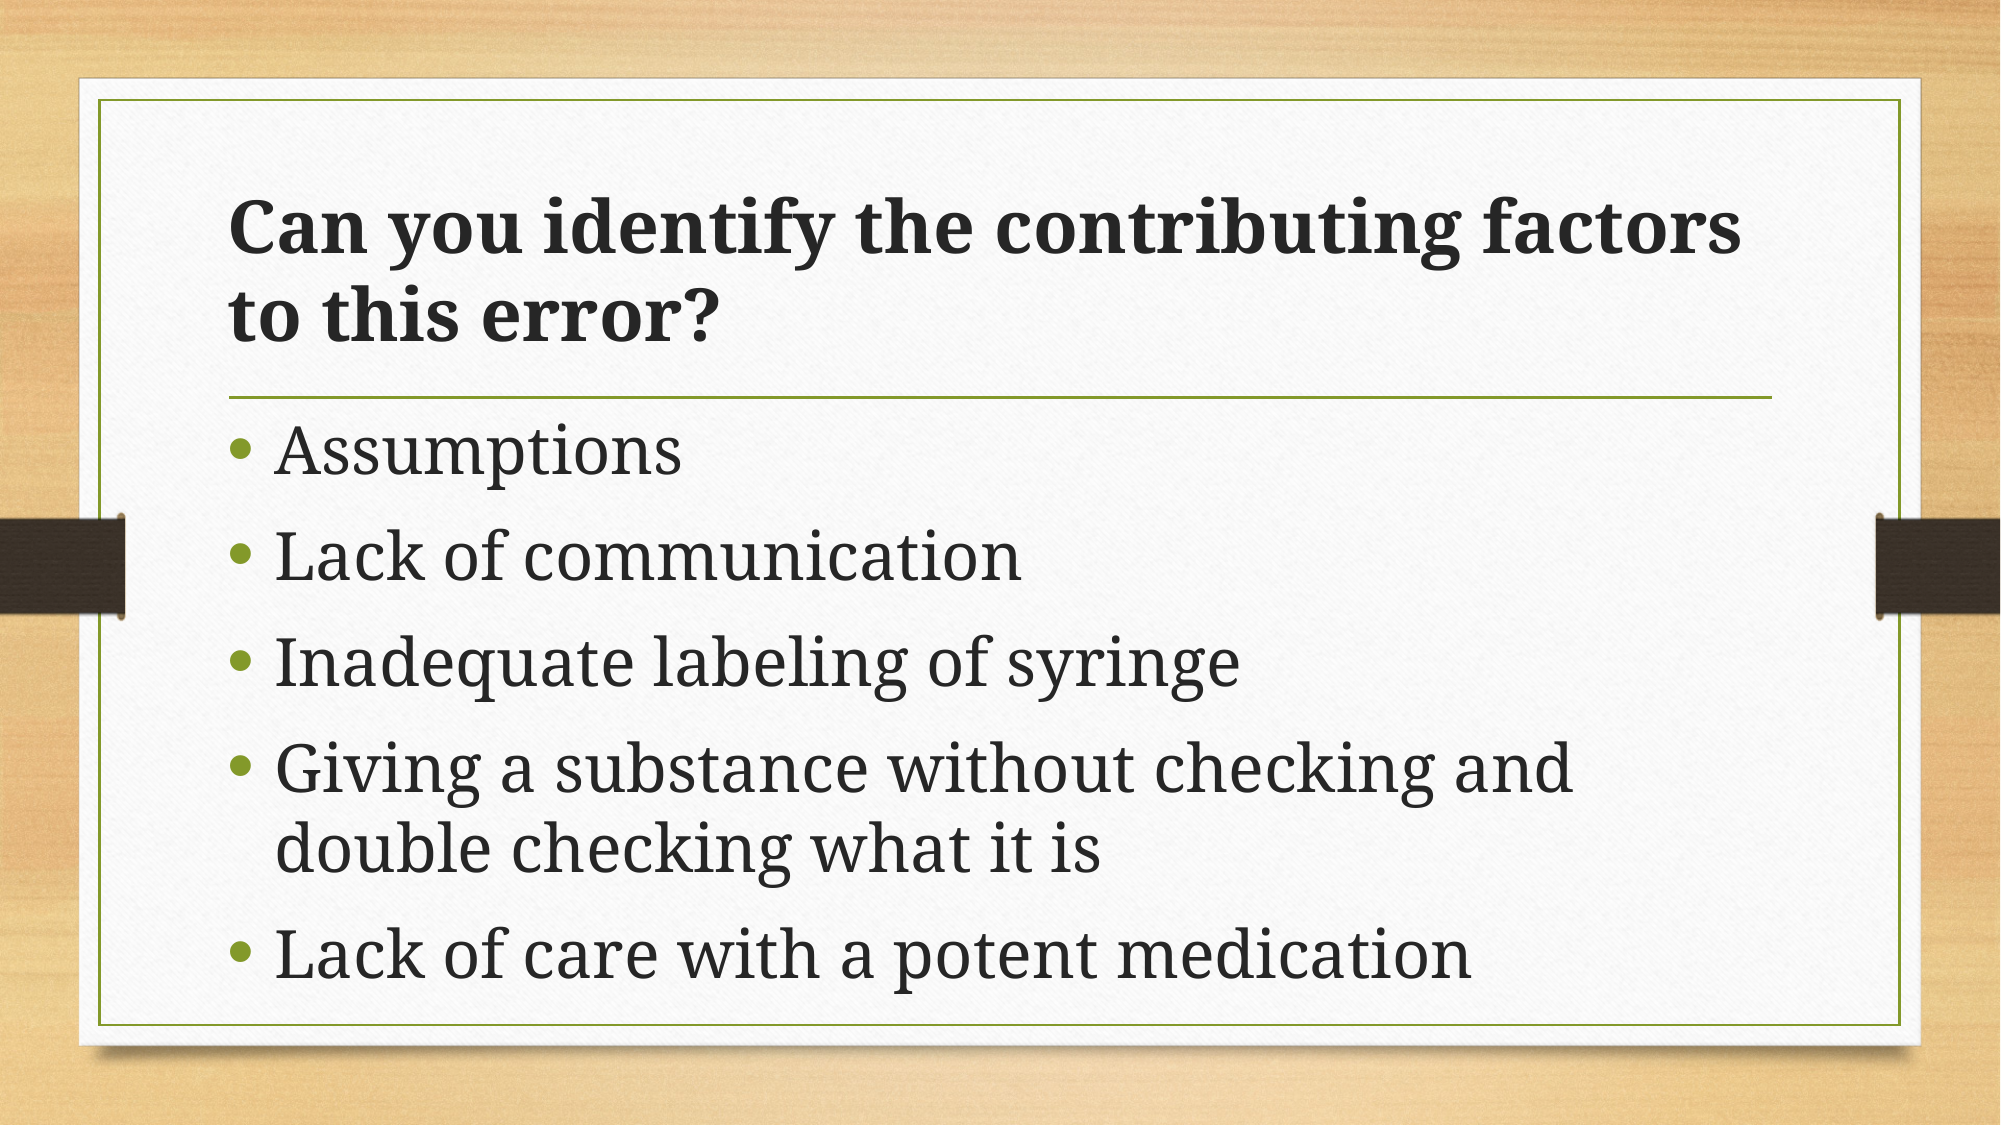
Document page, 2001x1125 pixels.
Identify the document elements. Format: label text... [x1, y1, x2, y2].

list Assumptions Lack of communication Inadequate labeling of syringe Giving a substance without checking and double checking what it is Lack of care with a potent medication [212, 399, 1788, 1021]
picture [0, 0, 2001, 1125]
title Can you identify the contributing factors to this error? [212, 161, 1788, 375]
